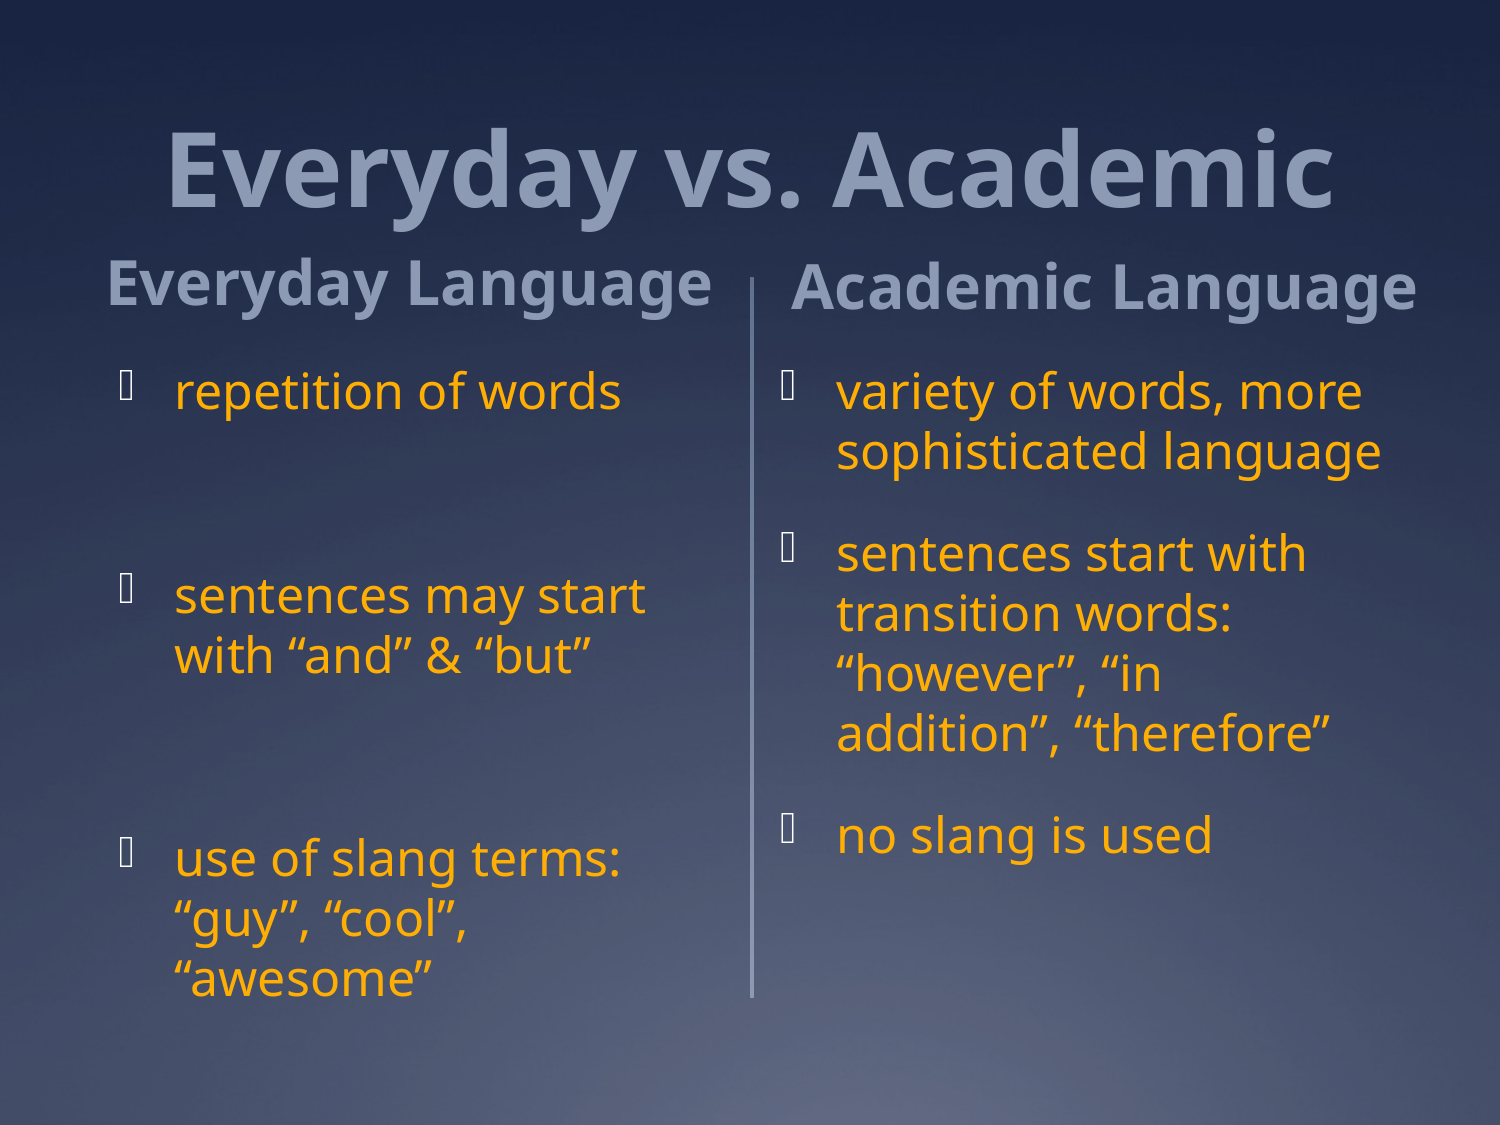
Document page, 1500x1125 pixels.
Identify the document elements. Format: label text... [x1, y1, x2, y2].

list Everyday Language [54, 314, 765, 391]
list Academic Language [738, 253, 1473, 330]
title Everyday vs. Academic [100, 95, 1400, 225]
list repetition of words sentences may start with “and” & “but” use of slang terms: “guy”, “cool”, “awesome” [103, 352, 738, 1001]
list variety of words, more sophisticated language sentences start with transition words: “however”, “in addition”, “therefore” no slang is used [765, 352, 1400, 1039]
